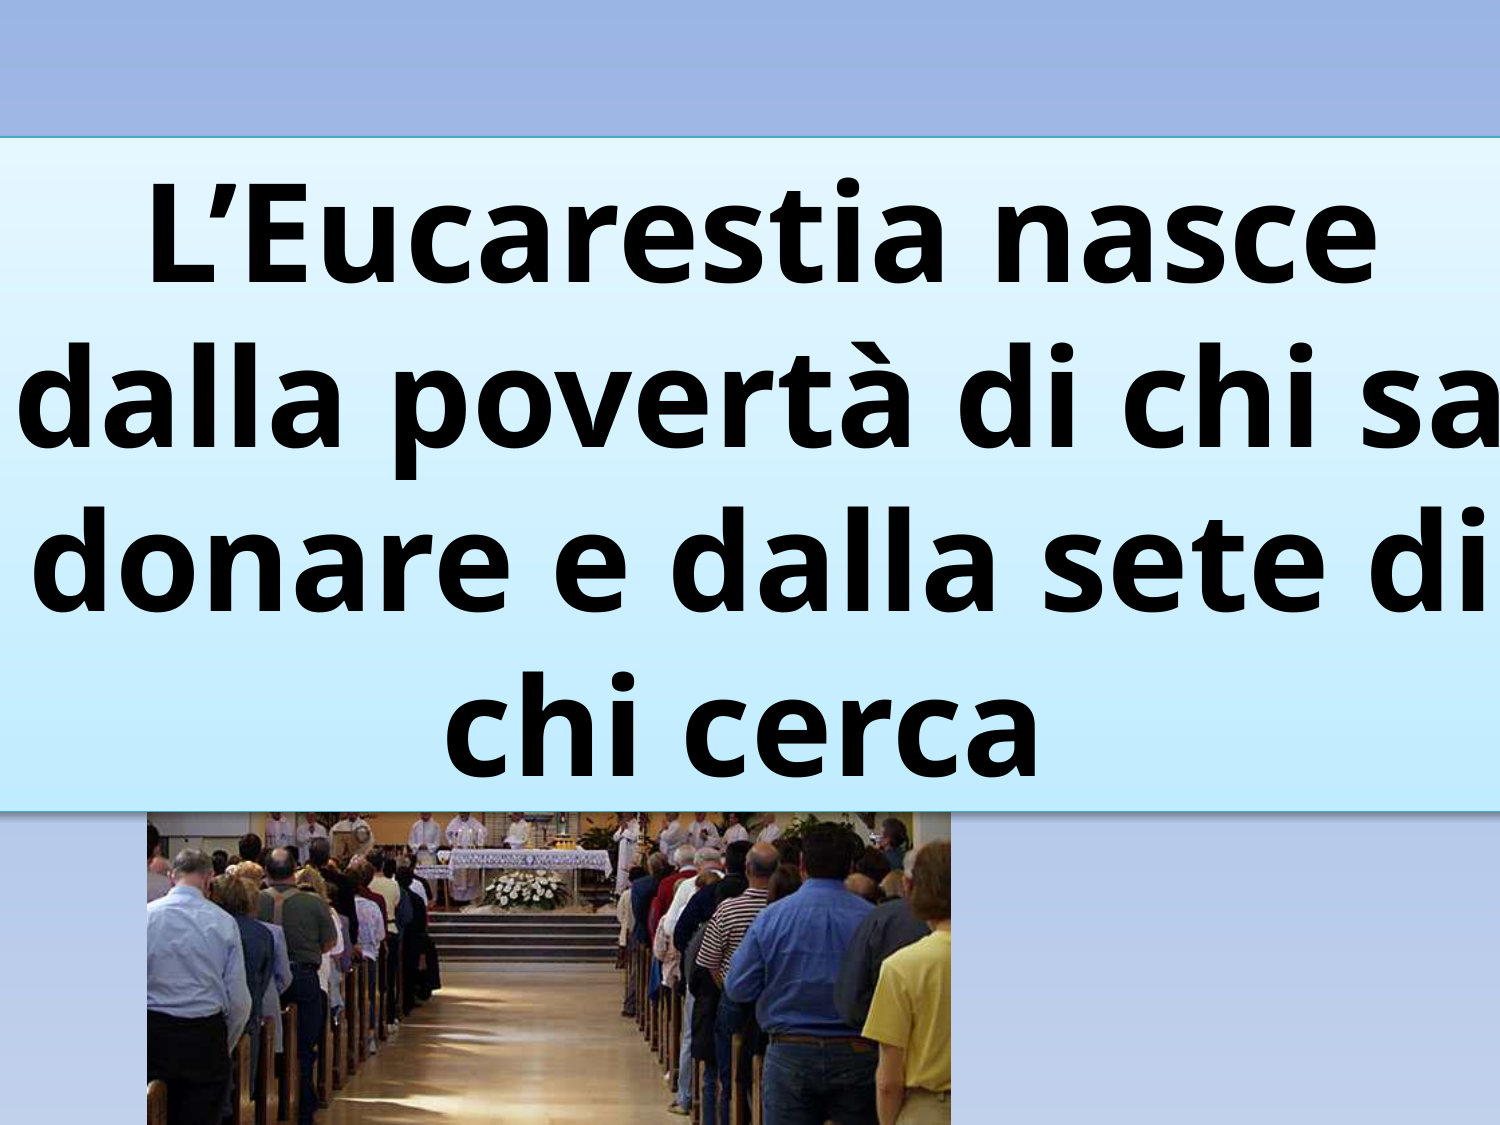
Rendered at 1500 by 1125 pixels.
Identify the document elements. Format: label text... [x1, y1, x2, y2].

picture [147, 522, 951, 1125]
text_box L’Eucarestia nasce dalla povertà di chi sa donare e dalla sete di chi cerca [0, 136, 1500, 812]
